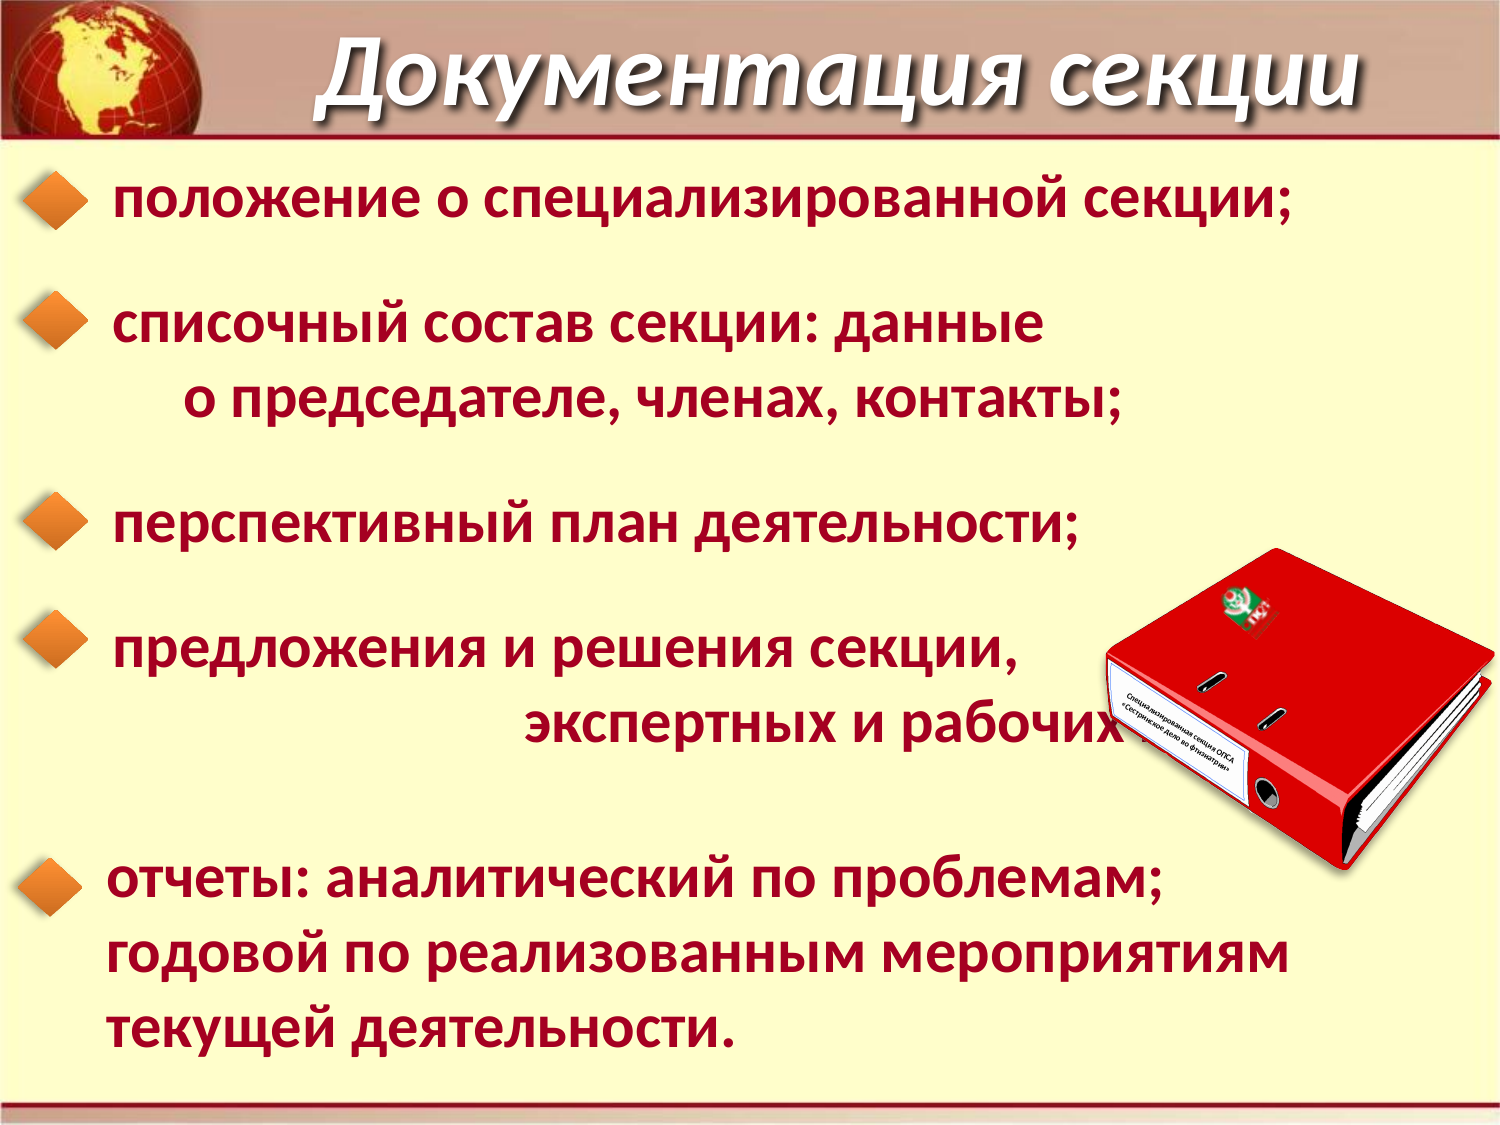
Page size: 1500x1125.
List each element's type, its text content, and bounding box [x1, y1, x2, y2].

text_box [23, 609, 89, 669]
text_box Документация секции [159, 8, 1500, 136]
text_box отчеты: аналитический по проблемам; годовой по реализованным мероприятиям текущей деятельности. [76, 827, 1500, 1060]
picture [0, 0, 1500, 1125]
text_box [23, 290, 89, 350]
text_box [23, 491, 89, 551]
text_box [23, 171, 89, 231]
text_box [17, 857, 83, 917]
text_box положение о специализированной секции; списочный состав секции: данные о председателе, членах, контакты; перспективный план деятельности; предложения и решения секции, экспертных и рабочих групп. [82, 147, 1500, 756]
